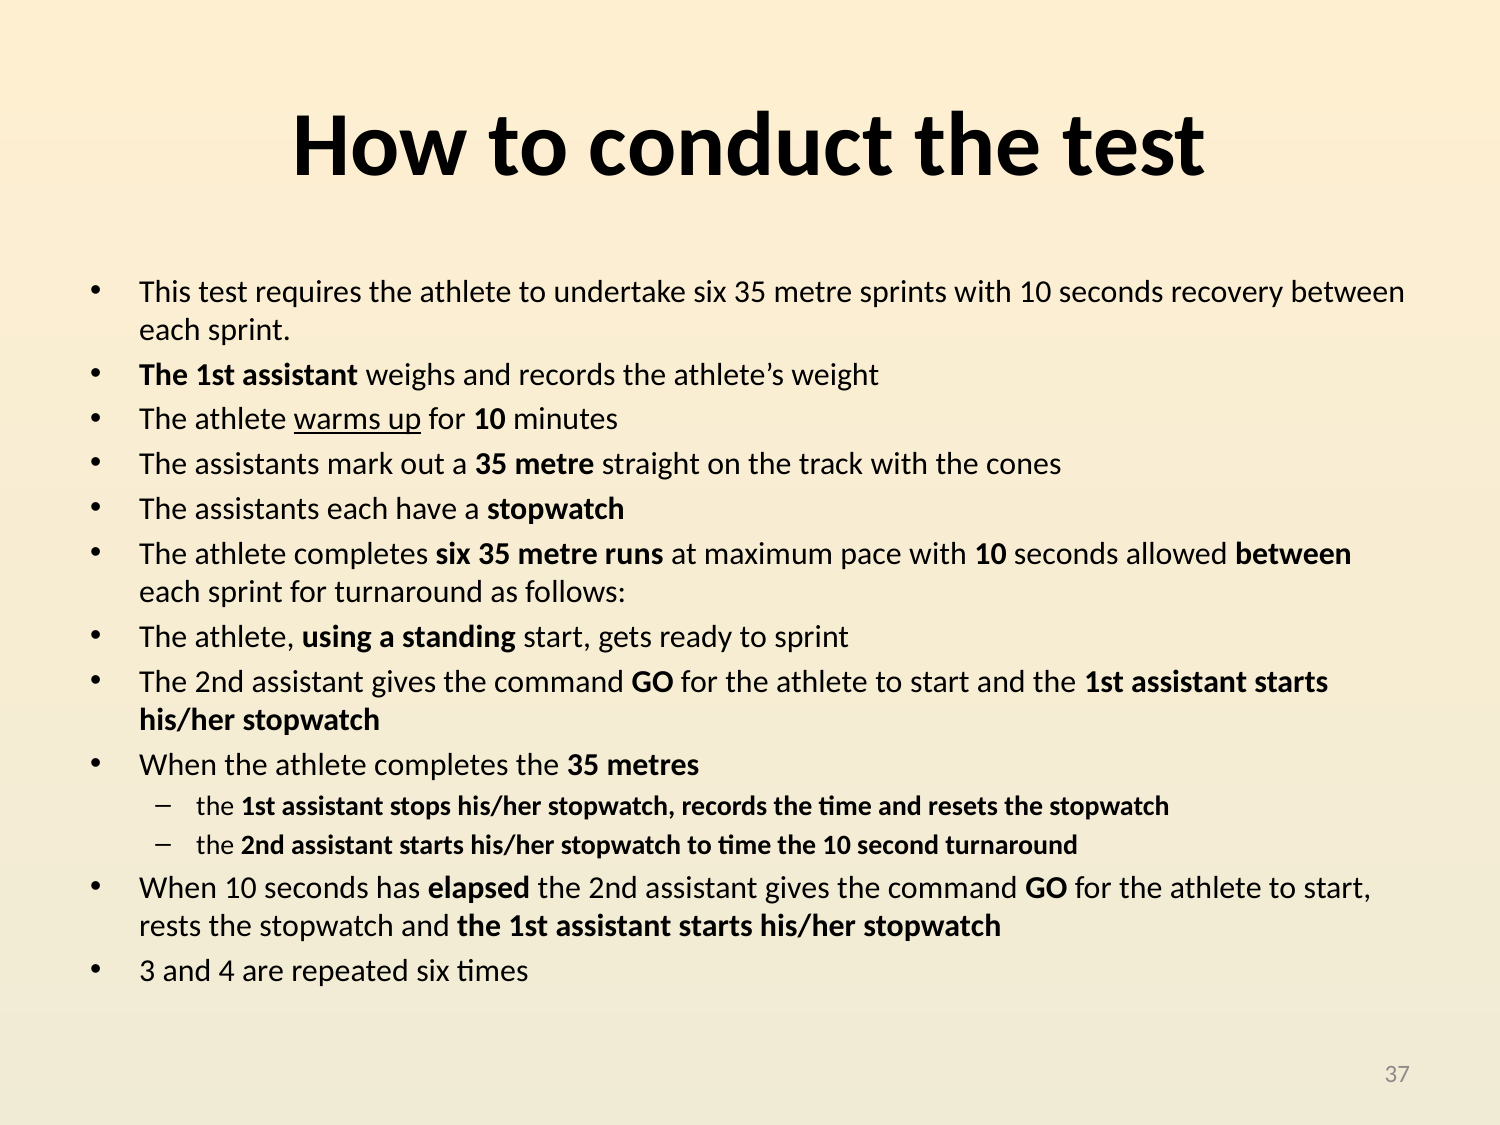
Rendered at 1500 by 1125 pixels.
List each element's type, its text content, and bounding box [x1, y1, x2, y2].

slide_number 37 [1074, 1042, 1425, 1103]
list This test requires the athlete to undertake six 35 metre sprints with 10 seconds recovery between each sprint. The 1st assistant weighs and records the athlete’s weight The athlete warms up for 10 minutes The assistants mark out a 35 metre straight on the track with the cones The assistants each have a stopwatch The athlete completes six 35 metre runs at maximum pace with 10 seconds allowed between each sprint for turnaround as follows: The athlete, using a standing start, gets ready to sprint The 2nd assistant gives the command GO for the athlete to start and the 1st assistant starts his/her stopwatch When the athlete completes the 35 metres the 1st assistant stops his/her stopwatch, records the time and resets the stopwatch the 2nd assistant starts his/her stopwatch to time the 10 second turnaround When 10 seconds has elapsed the 2nd assistant gives the command GO for the athlete to start, rests the stopwatch and the 1st assistant starts his/her stopwatch 3 and 4 are repeated six times [75, 262, 1425, 1005]
title How to conduct the test [75, 45, 1425, 233]
